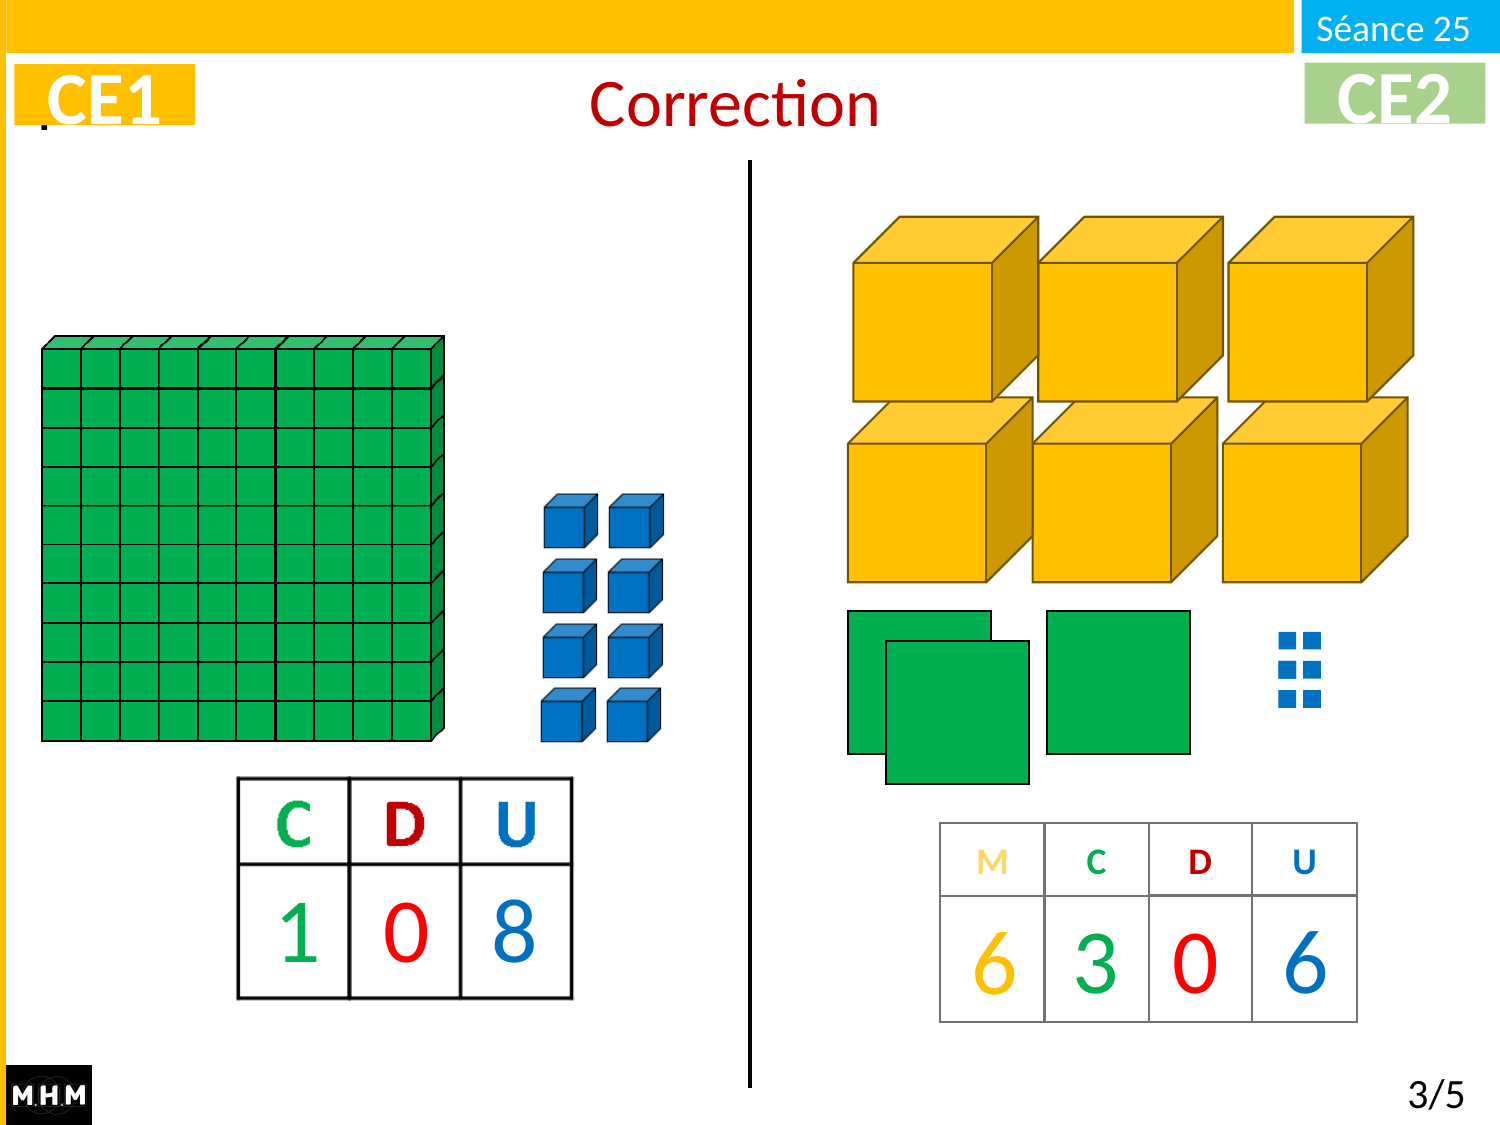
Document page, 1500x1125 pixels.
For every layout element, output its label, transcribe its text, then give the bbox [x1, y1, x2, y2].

picture [605, 491, 668, 551]
text_box CE1 [13, 63, 196, 126]
text_box [885, 640, 1030, 785]
text_box [1277, 689, 1297, 709]
text_box [1031, 396, 1219, 584]
text_box [1302, 689, 1322, 709]
picture [538, 620, 601, 681]
picture [604, 556, 667, 616]
text_box [846, 396, 1034, 584]
text_box [1046, 610, 1191, 755]
text_box [852, 215, 1040, 403]
text_box [1278, 631, 1297, 650]
picture [6, 1065, 92, 1125]
text_box [1227, 215, 1415, 403]
picture [603, 685, 665, 745]
picture [604, 620, 667, 681]
picture [537, 685, 600, 745]
title Correction [96, 60, 1391, 150]
picture [538, 556, 601, 616]
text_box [940, 822, 1357, 1023]
picture [34, 331, 447, 745]
text_box CE2 [1303, 62, 1487, 125]
picture [232, 767, 585, 1009]
text_box [1278, 660, 1297, 680]
text_box [1302, 660, 1322, 680]
text_box [1302, 631, 1322, 650]
text_box [1221, 396, 1409, 584]
text_box [1037, 215, 1225, 403]
picture [540, 491, 602, 551]
text_box [847, 610, 992, 755]
list 3/5 [1373, 1064, 1500, 1125]
